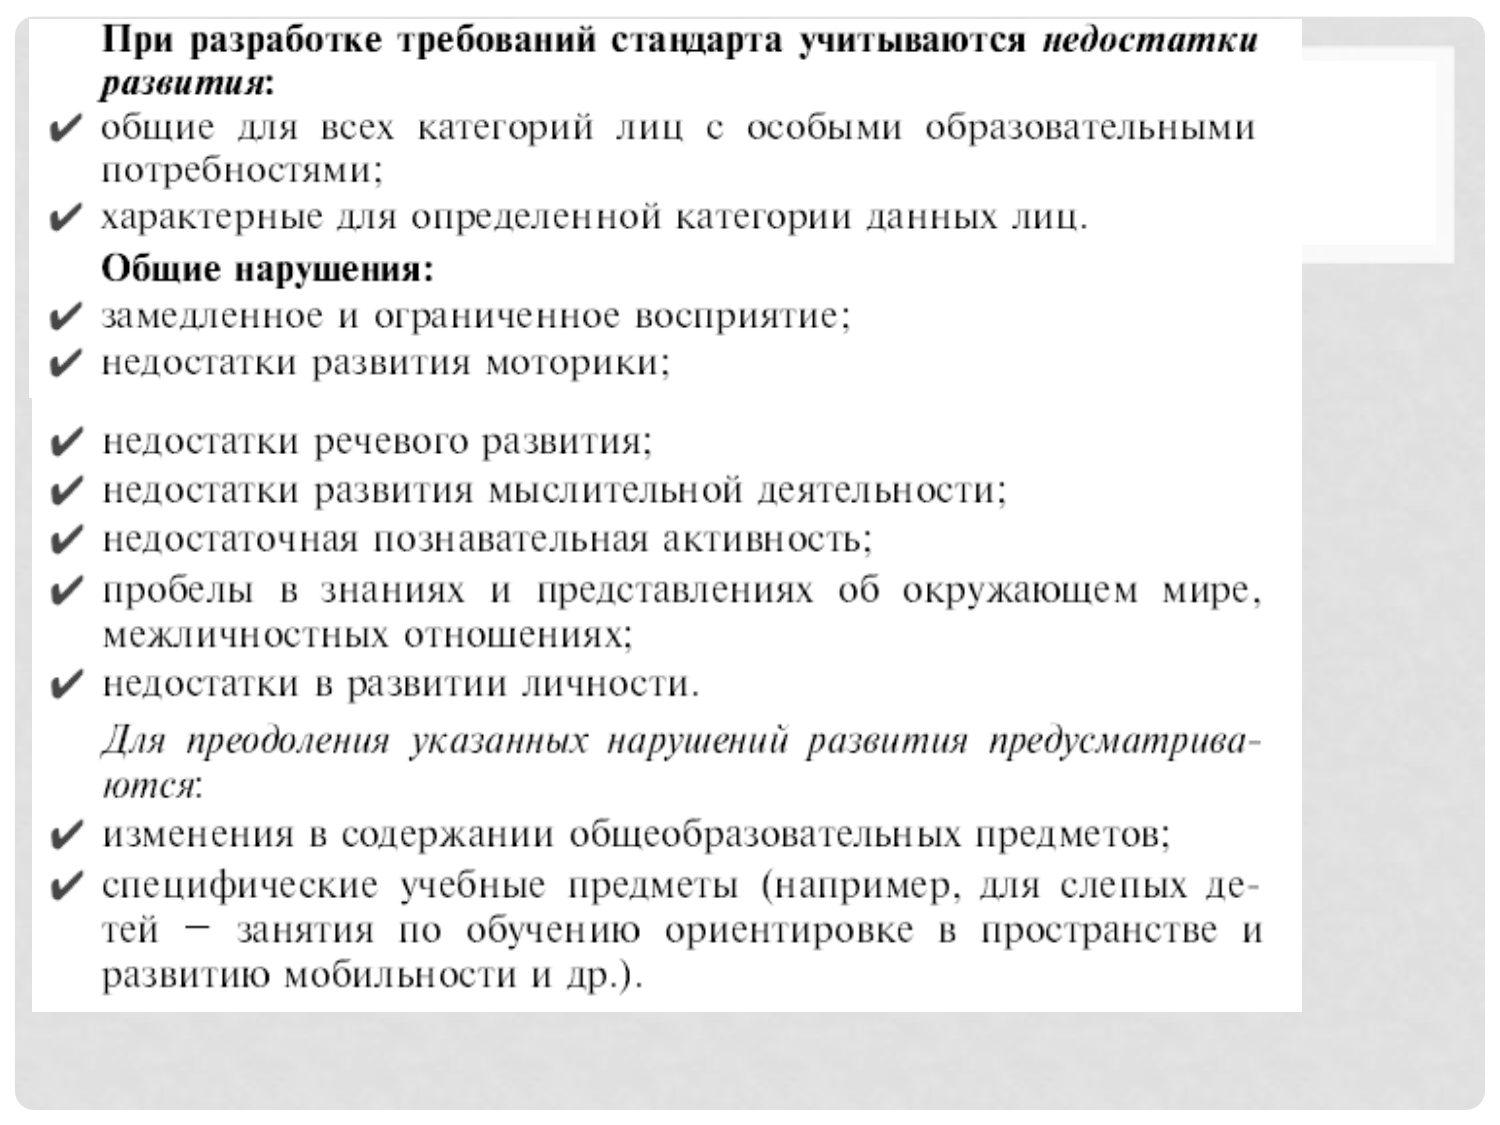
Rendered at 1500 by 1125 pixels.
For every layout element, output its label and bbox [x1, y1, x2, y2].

picture [29, 18, 1302, 1012]
